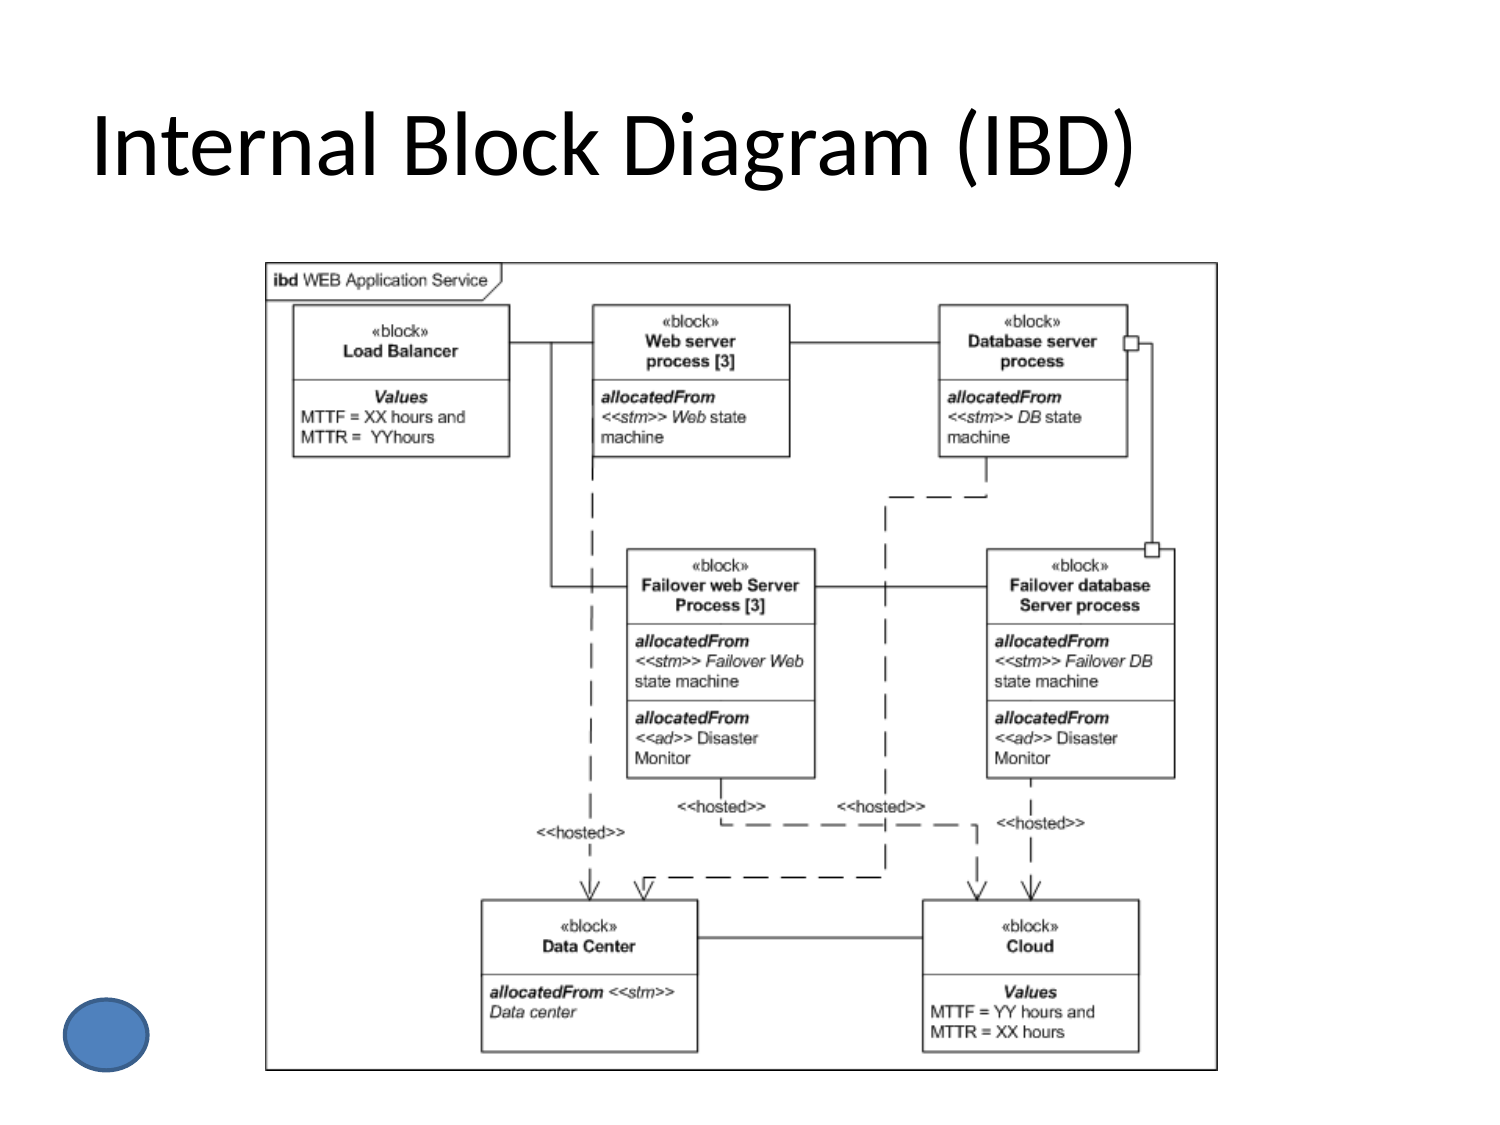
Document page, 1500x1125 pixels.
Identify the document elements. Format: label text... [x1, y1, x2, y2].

title Internal Block Diagram (IBD) [75, 45, 1425, 233]
picture [265, 262, 1218, 1071]
text_box [62, 997, 150, 1073]
